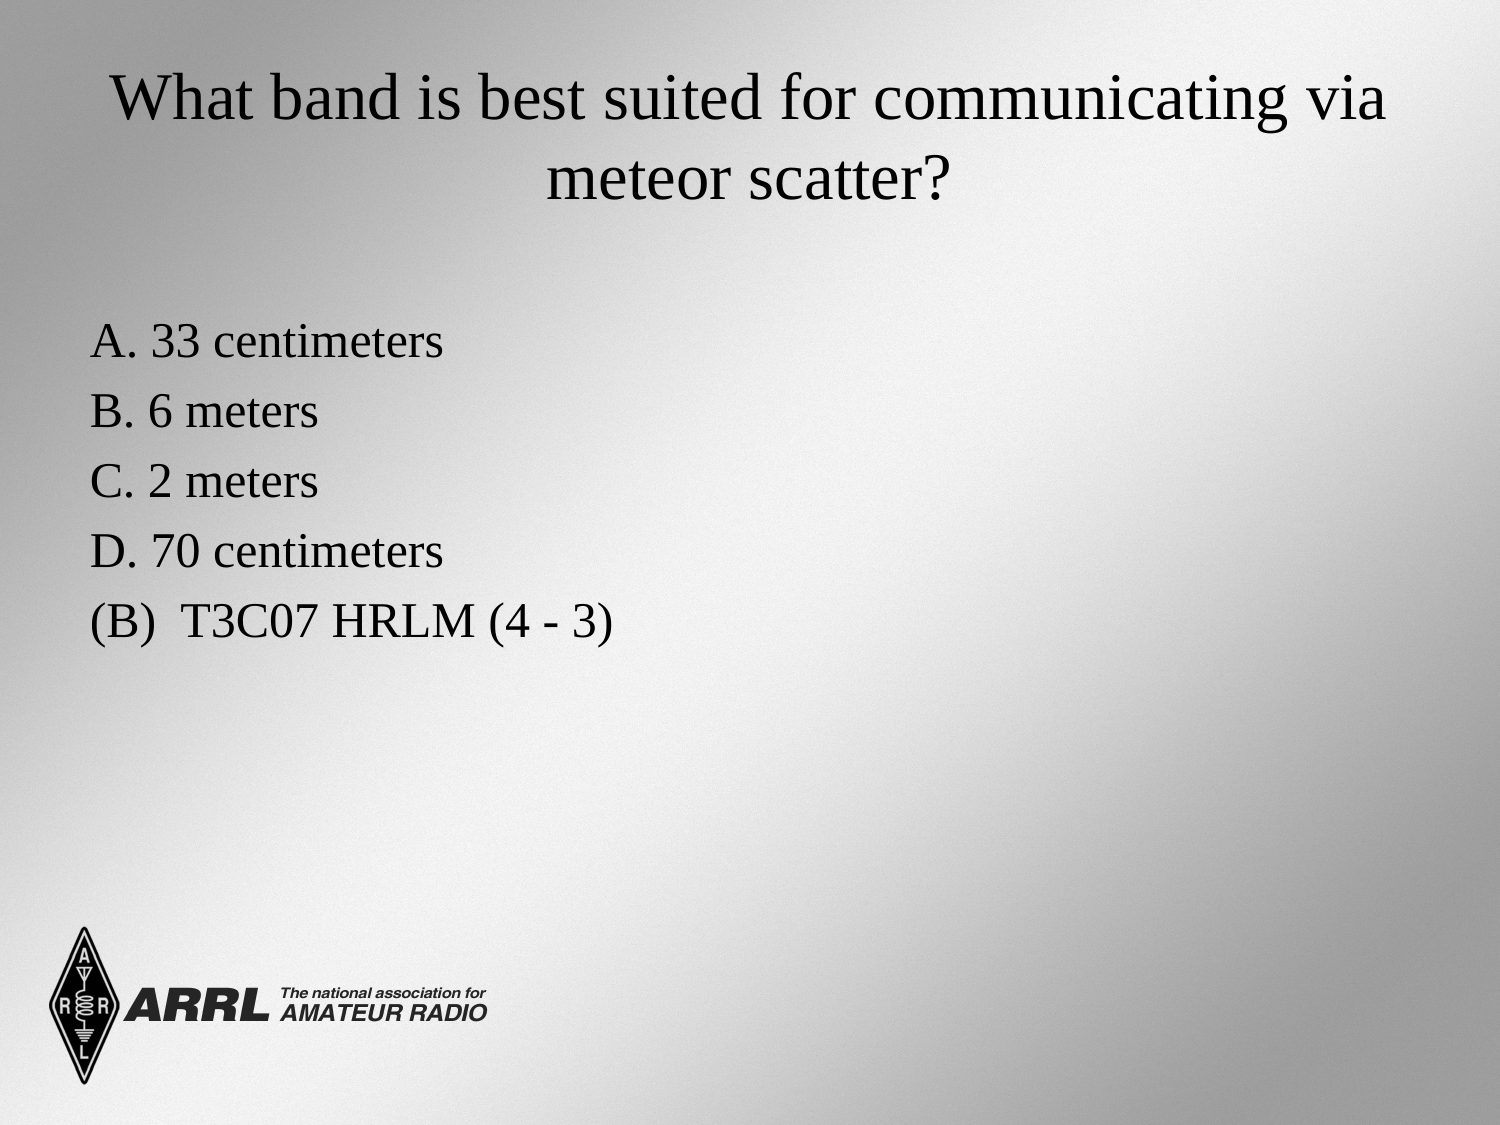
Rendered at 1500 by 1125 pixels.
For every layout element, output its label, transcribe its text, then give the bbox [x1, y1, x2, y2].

picture [0, 0, 1500, 1125]
title What band is best suited for communicating via meteor scatter? [75, 45, 1425, 233]
list A. 33 centimeters B. 6 meters C. 2 meters D. 70 centimeters (B) T3C07 HRLM (4 - 3) [75, 299, 1425, 1005]
